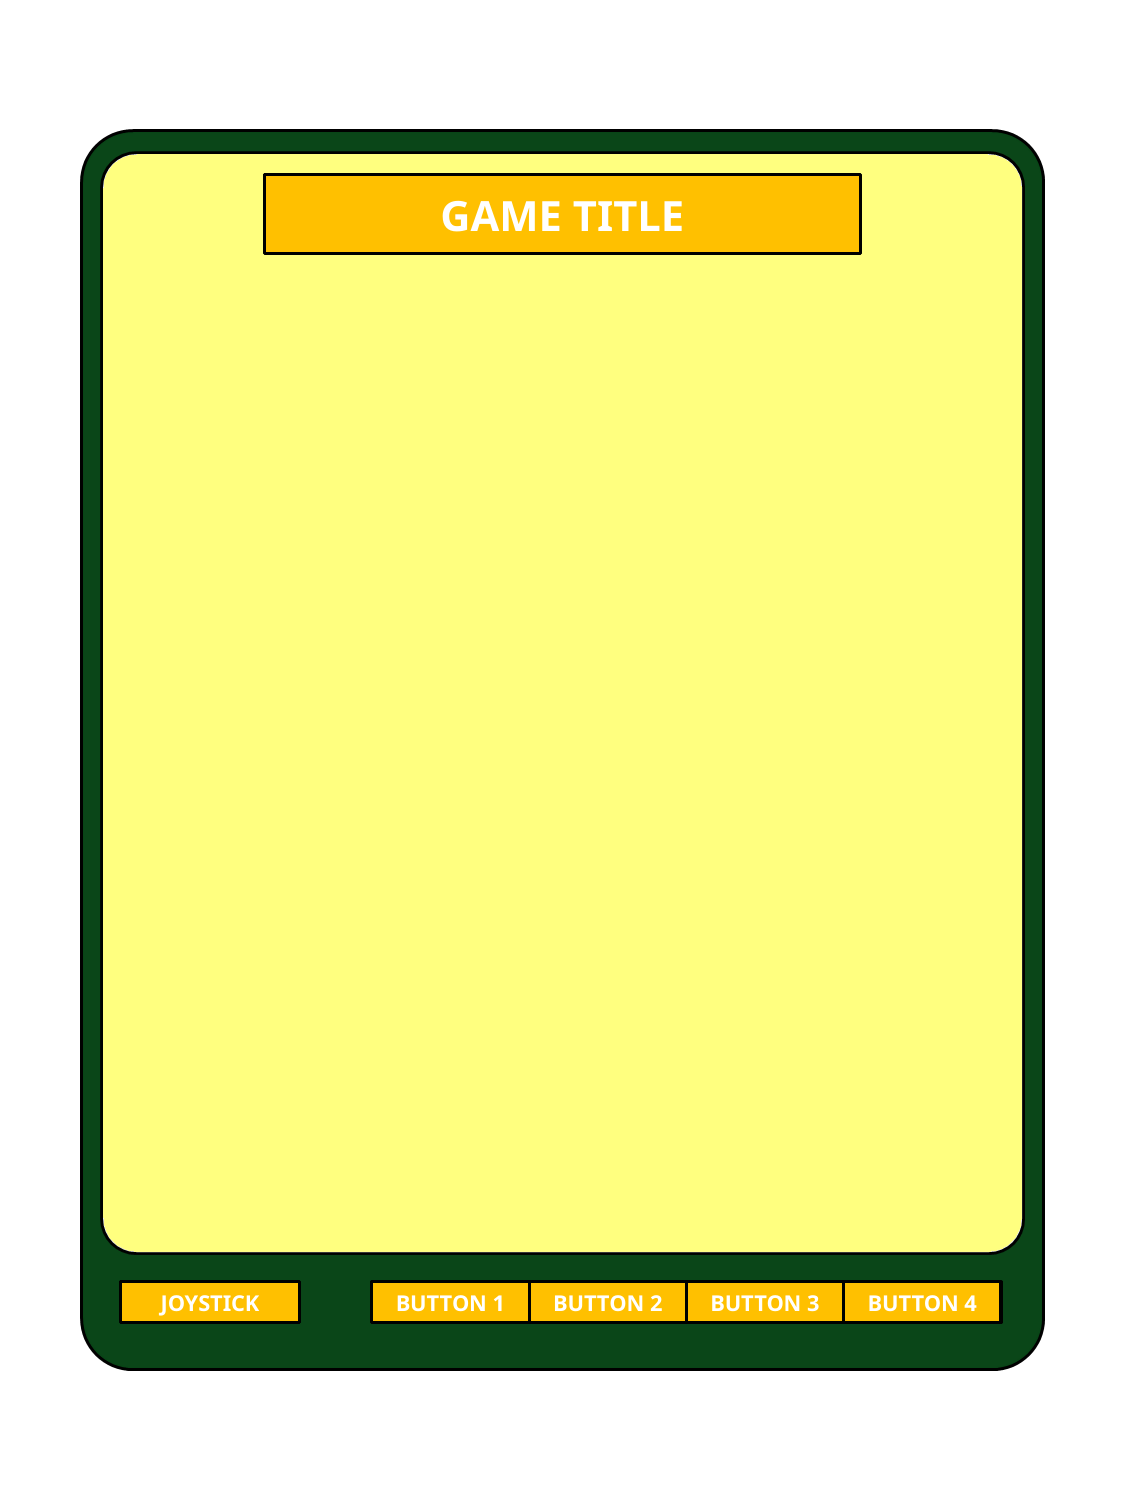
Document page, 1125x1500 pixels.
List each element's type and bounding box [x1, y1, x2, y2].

text_box [80, 129, 1045, 1371]
